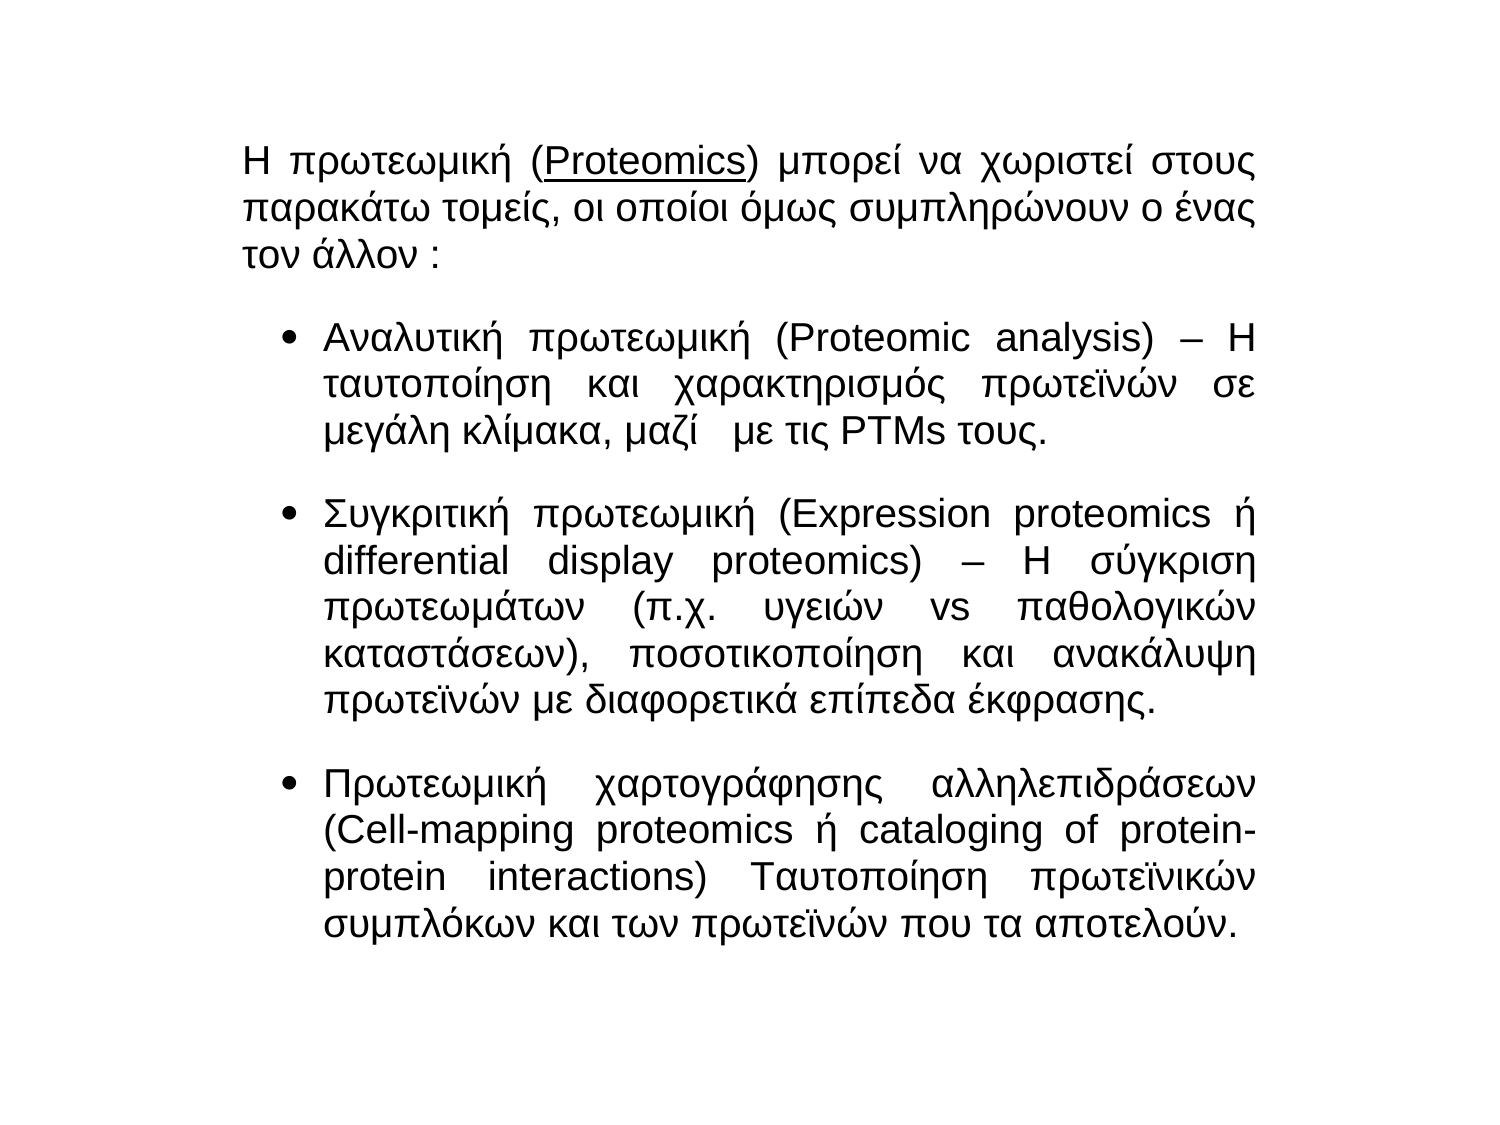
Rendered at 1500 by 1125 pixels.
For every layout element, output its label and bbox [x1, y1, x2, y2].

list [241, 136, 1259, 981]
